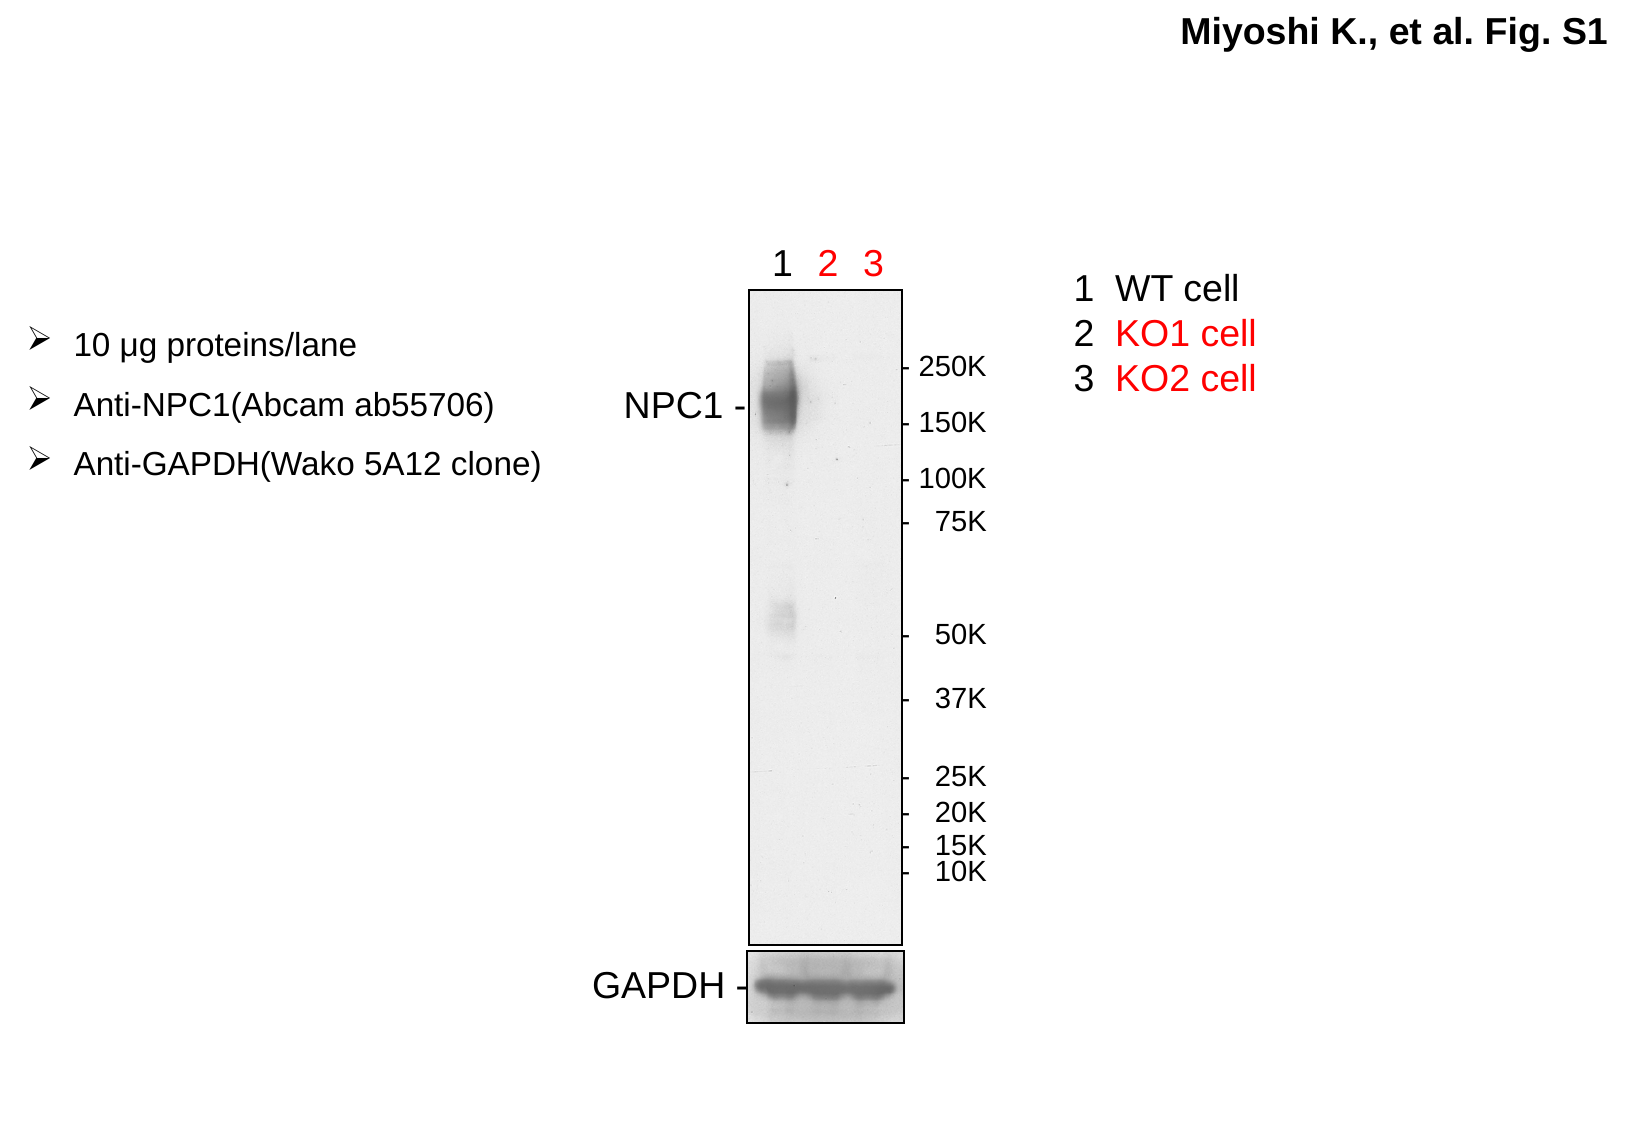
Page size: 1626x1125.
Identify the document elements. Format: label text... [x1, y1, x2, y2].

text_box 3 [848, 231, 899, 291]
text_box 1 [757, 231, 802, 291]
text_box NPC1 - [609, 373, 750, 434]
text_box - 75K [902, 494, 1003, 545]
text_box - 100K [902, 451, 1002, 494]
text_box - 25K [902, 750, 1003, 785]
text_box 2 [802, 231, 848, 291]
text_box - 20K [902, 785, 1003, 819]
text_box - 37K [902, 672, 1003, 722]
text_box - 50K [902, 607, 1003, 658]
text_box 10 μg proteins/lane Anti-NPC1(Abcam ab55706) Anti-GAPDH(Wako 5A12 clone) [11, 295, 558, 550]
picture [750, 291, 902, 945]
picture [748, 951, 904, 1022]
text_box Miyoshi K., et al. Fig. S1 [1165, 0, 1624, 60]
text_box GAPDH - [577, 954, 748, 1014]
text_box - 10K [902, 844, 1003, 895]
text_box - 150K [902, 396, 1002, 446]
text_box - 250K [902, 339, 1002, 390]
text_box 1 WT cell 2 KO1 cell 3 KO2 cell [1058, 256, 1272, 407]
text_box - 15K [902, 819, 1003, 844]
